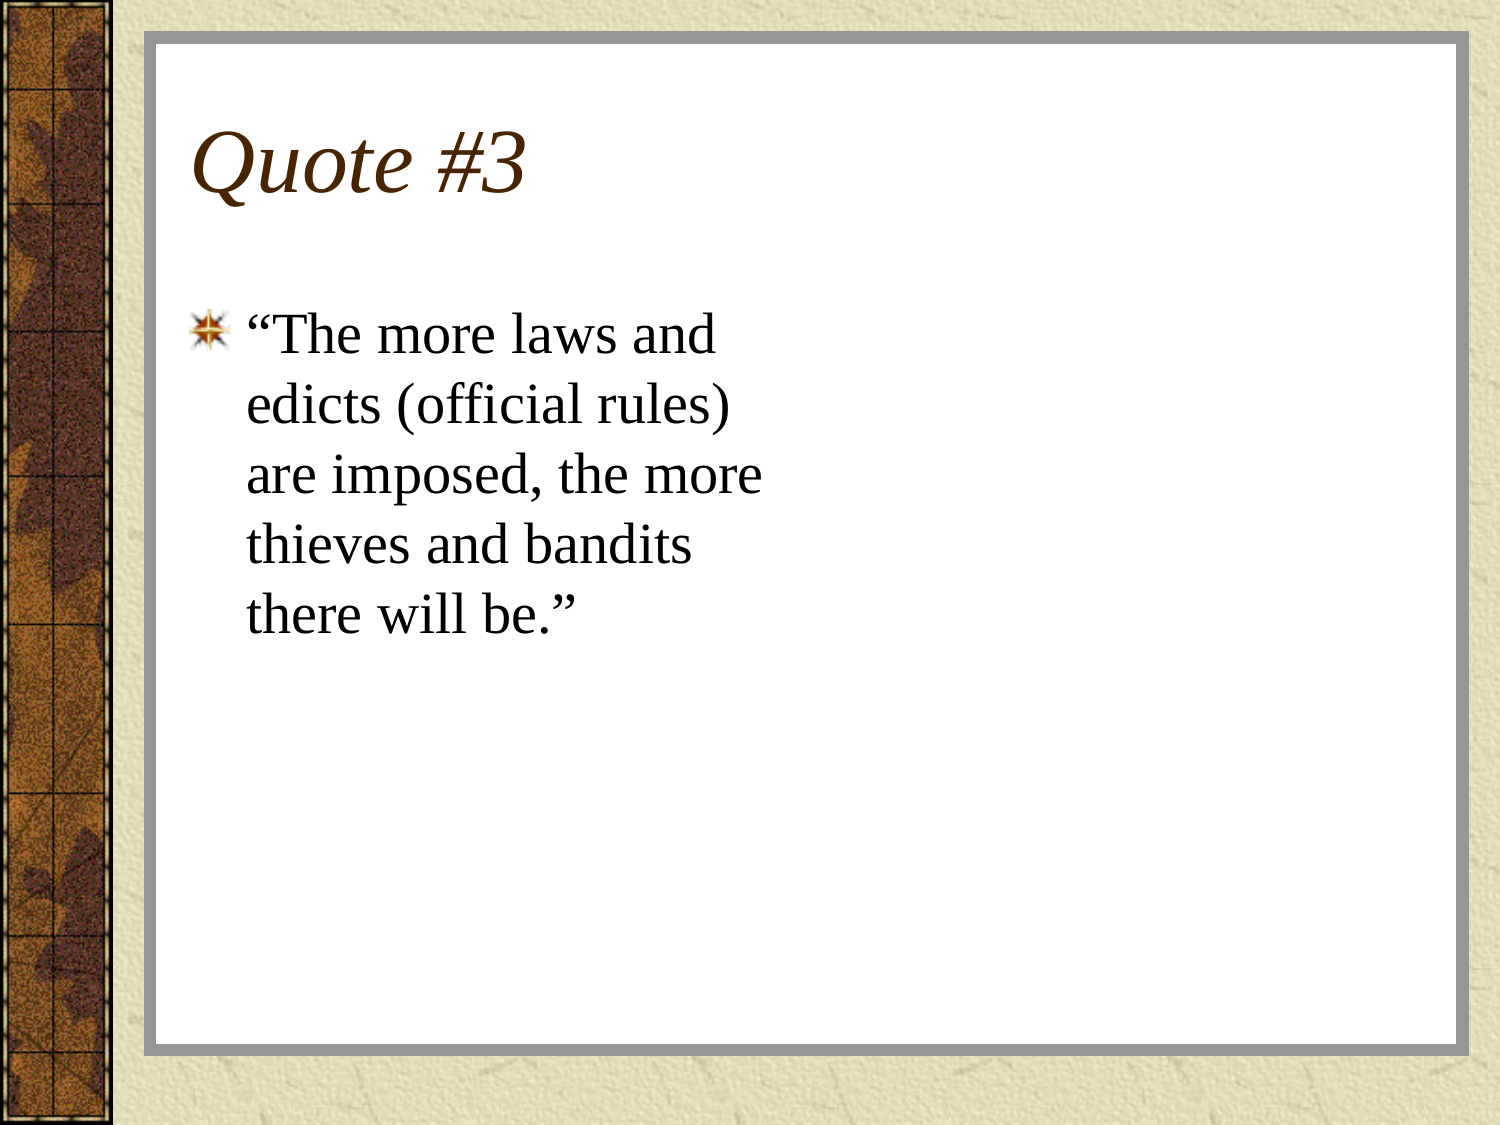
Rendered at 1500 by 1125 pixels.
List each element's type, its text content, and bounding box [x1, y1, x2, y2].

title Quote #3 [174, 62, 1450, 250]
picture [0, 0, 1500, 1125]
list “The more laws and edicts (official rules) are imposed, the more thieves and bandits there will be.” [174, 287, 800, 963]
